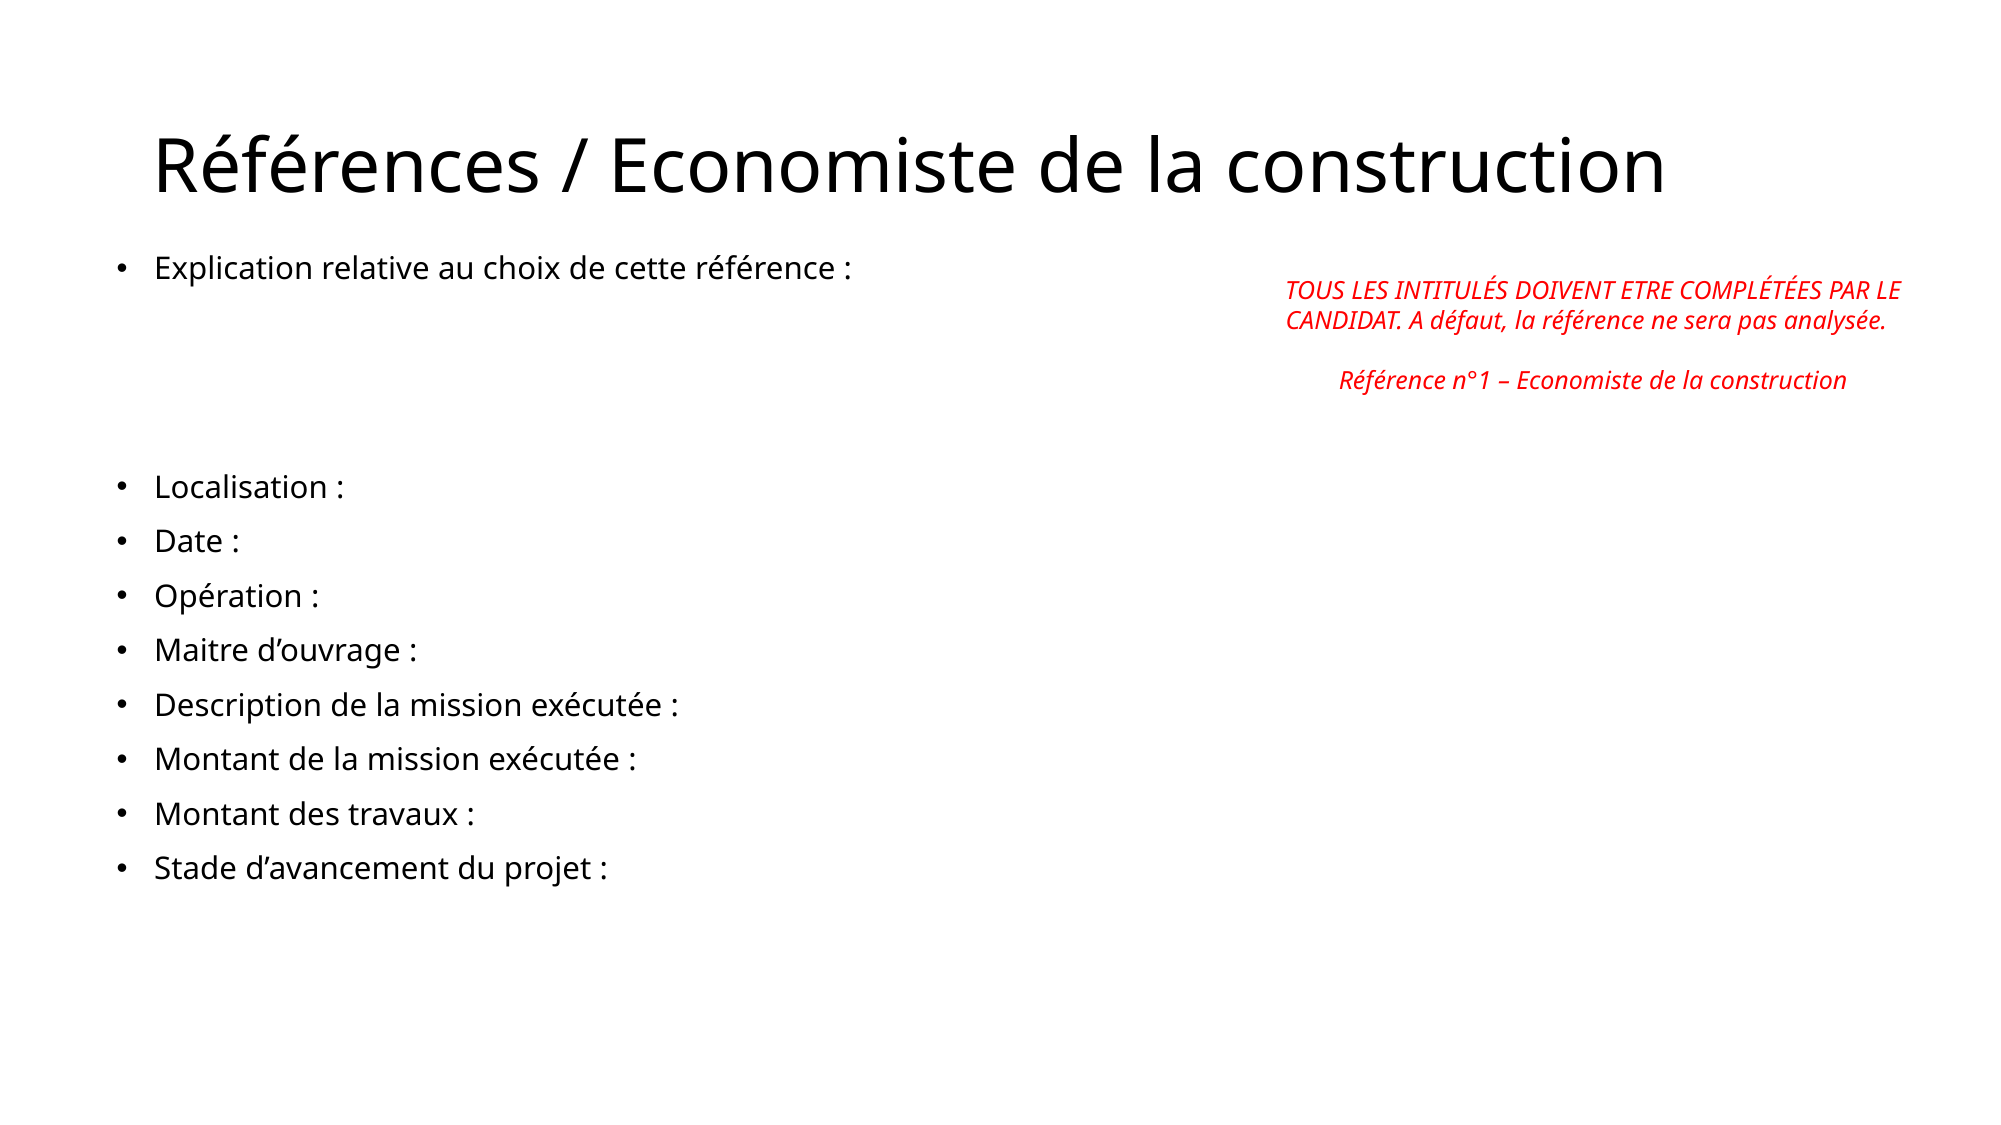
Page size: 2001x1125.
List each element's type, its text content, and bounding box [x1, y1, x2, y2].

text_box TOUS LES INTITULÉS DOIVENT ETRE COMPLÉTÉES PAR LE CANDIDAT. A défaut, la référence ne sera pas analysée. Référence n°1 – Economiste de la construction [1210, 267, 1977, 432]
title Références / Economiste de la construction [137, 59, 1863, 267]
list Explication relative au choix de cette référence : Localisation : Date : Opération : Maitre d’ouvrage : Description de la mission exécutée : Montant de la mission exécutée : Montant des travaux : Stade d’avancement du projet : [101, 245, 1827, 972]
